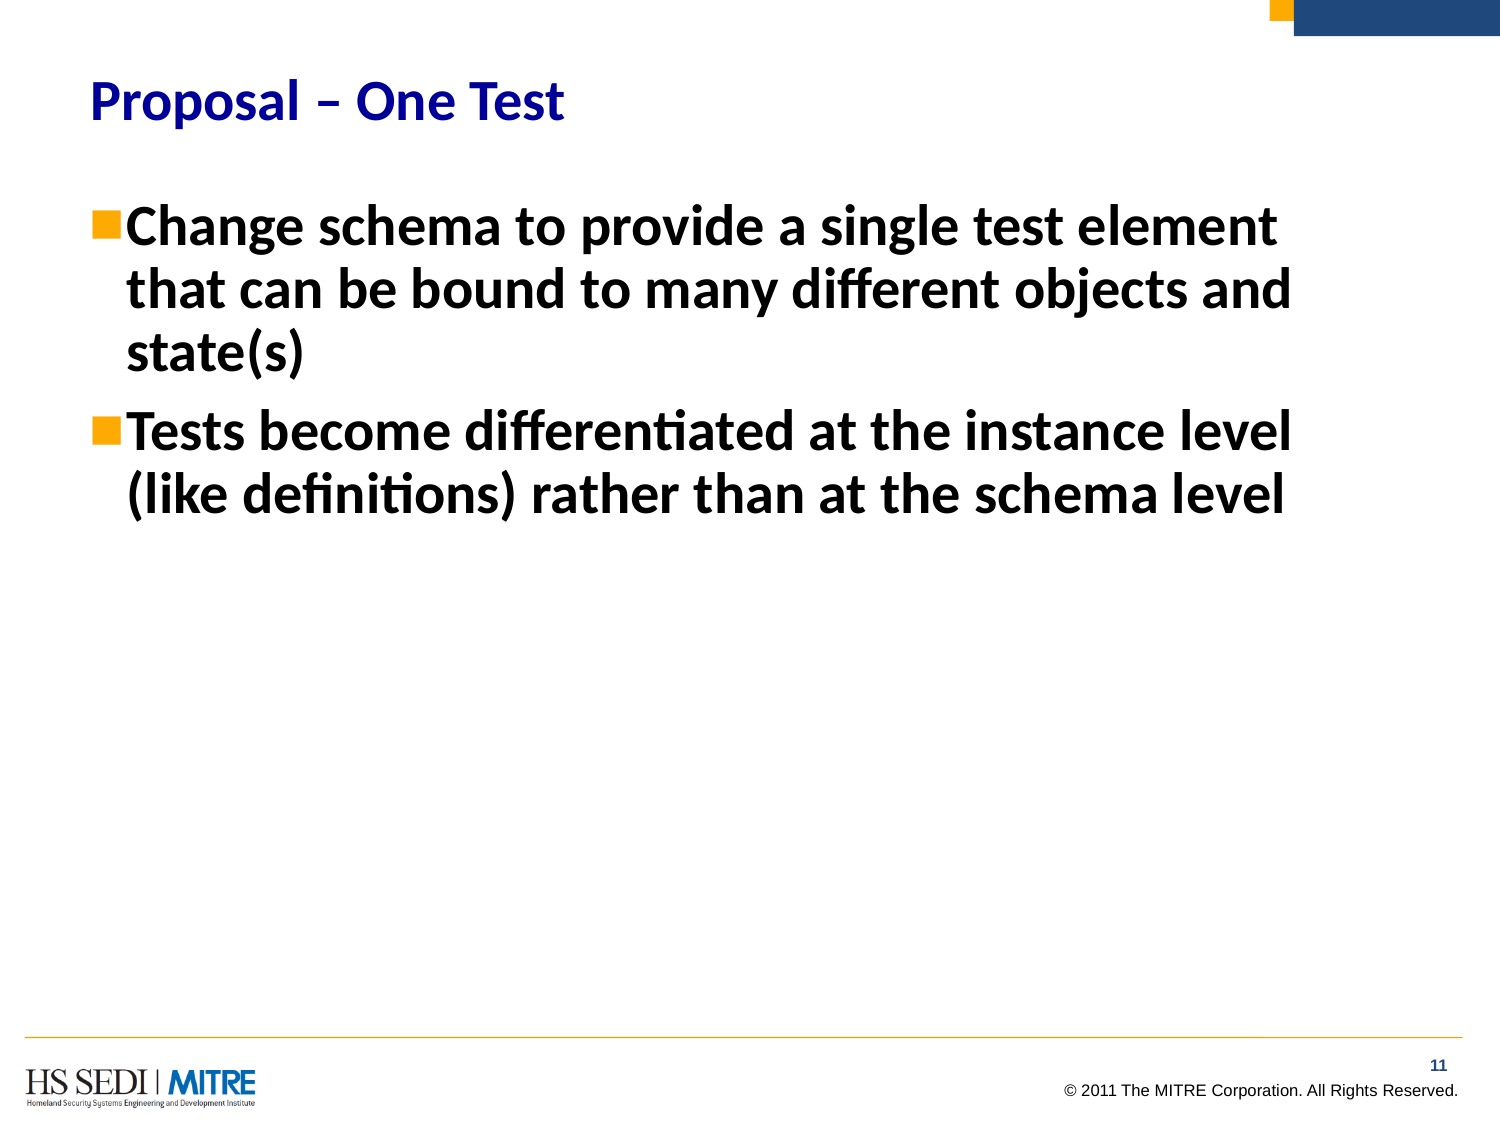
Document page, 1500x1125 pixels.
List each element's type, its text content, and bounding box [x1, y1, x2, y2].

slide_number 10 [1374, 1049, 1463, 1076]
picture [20, 1058, 271, 1122]
text_box Change schema to provide a single test element that can be bound to many different objects and state(s) Tests become differentiated at the instance level (like definitions) rather than at the schema level [74, 187, 1338, 879]
title Proposal – One Test [74, 62, 1438, 151]
